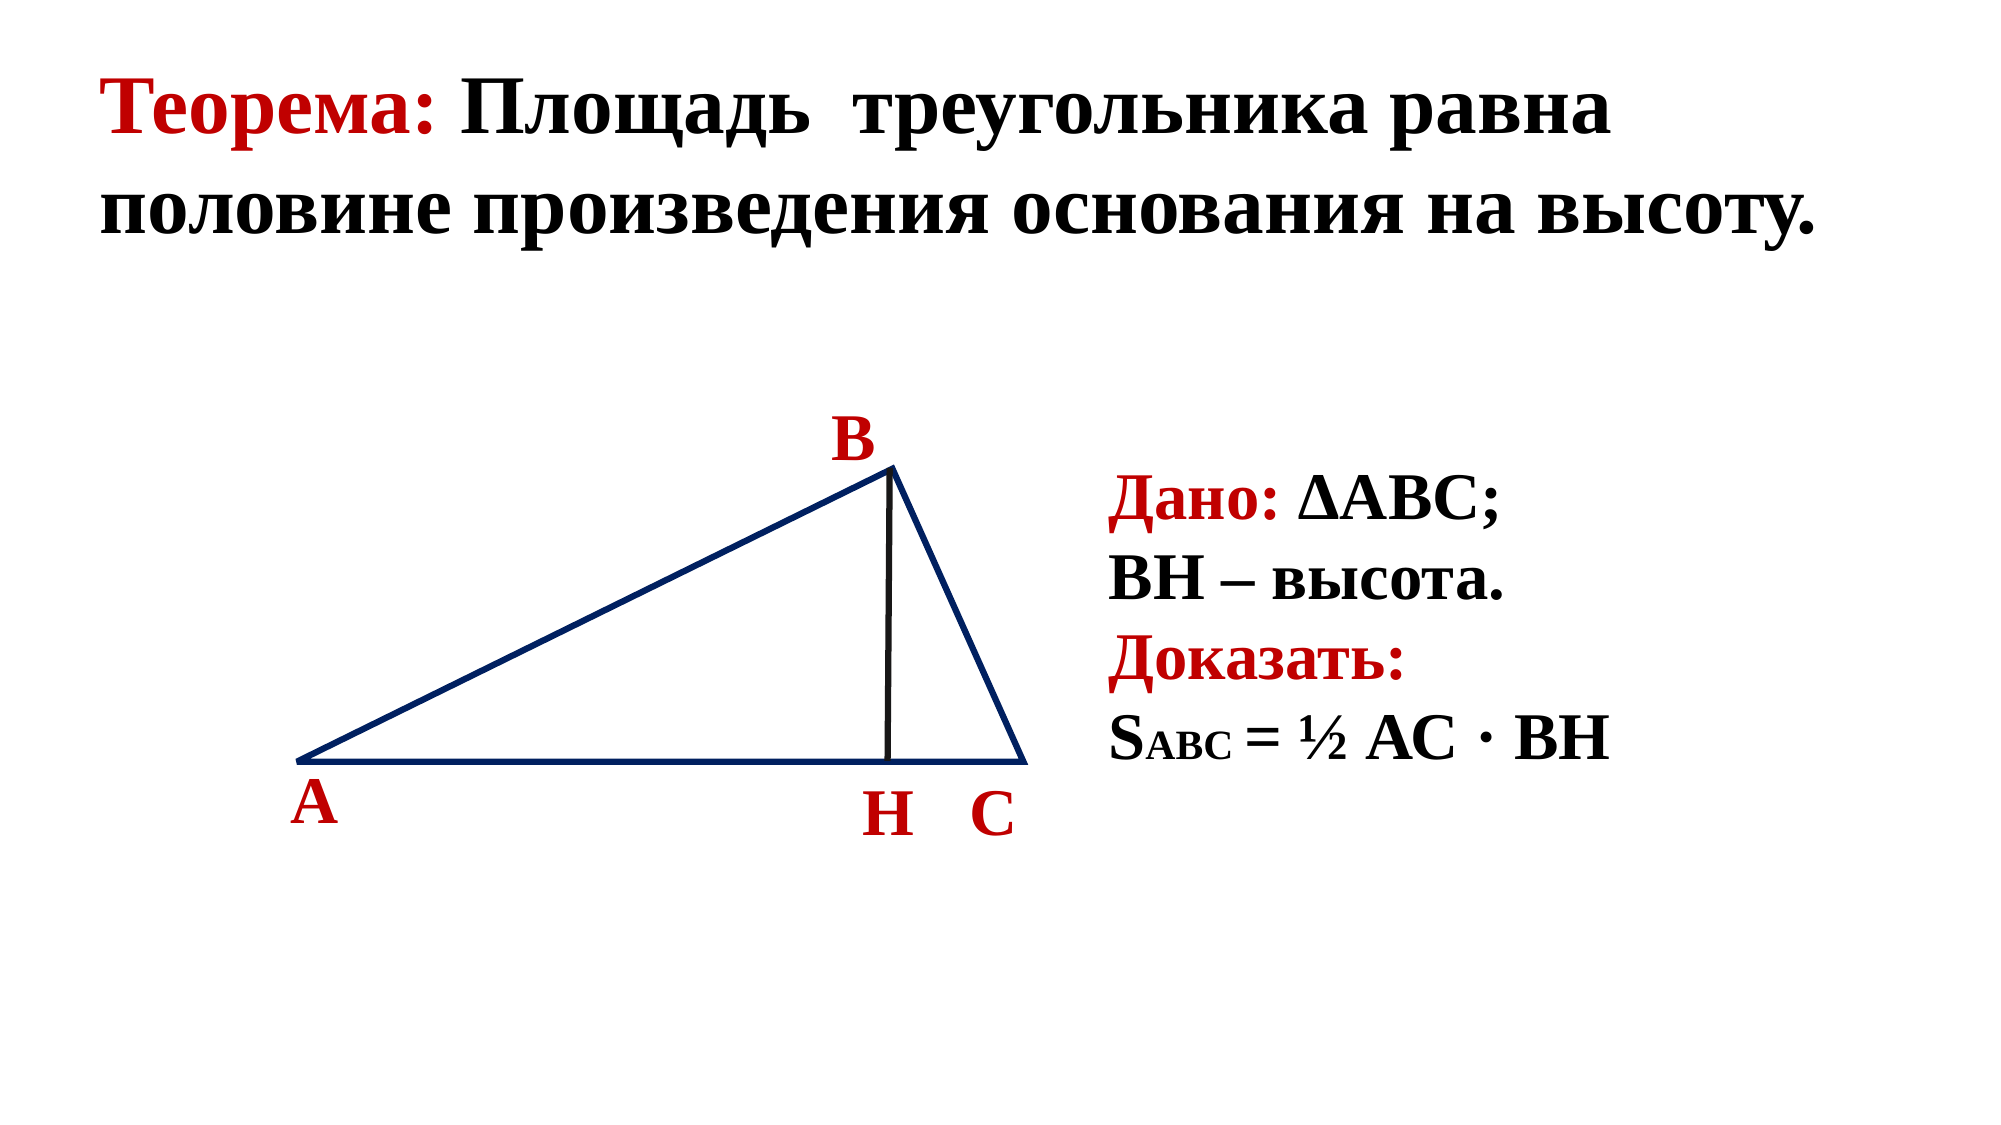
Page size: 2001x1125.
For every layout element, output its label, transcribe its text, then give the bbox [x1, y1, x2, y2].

text_box Н [847, 761, 930, 857]
text_box Теорема: Площадь треугольника равна половине произведения основания на высоту. [84, 42, 1894, 258]
text_box А [273, 749, 356, 845]
text_box [320, 482, 886, 763]
text_box [892, 471, 959, 613]
text_box [891, 616, 1025, 763]
text_box В [812, 386, 895, 482]
text_box С [953, 761, 1036, 857]
text_box Дано: ∆АВС; ВН – высота. Доказать: SАВС = ½ АС · ВН [1093, 445, 1692, 780]
